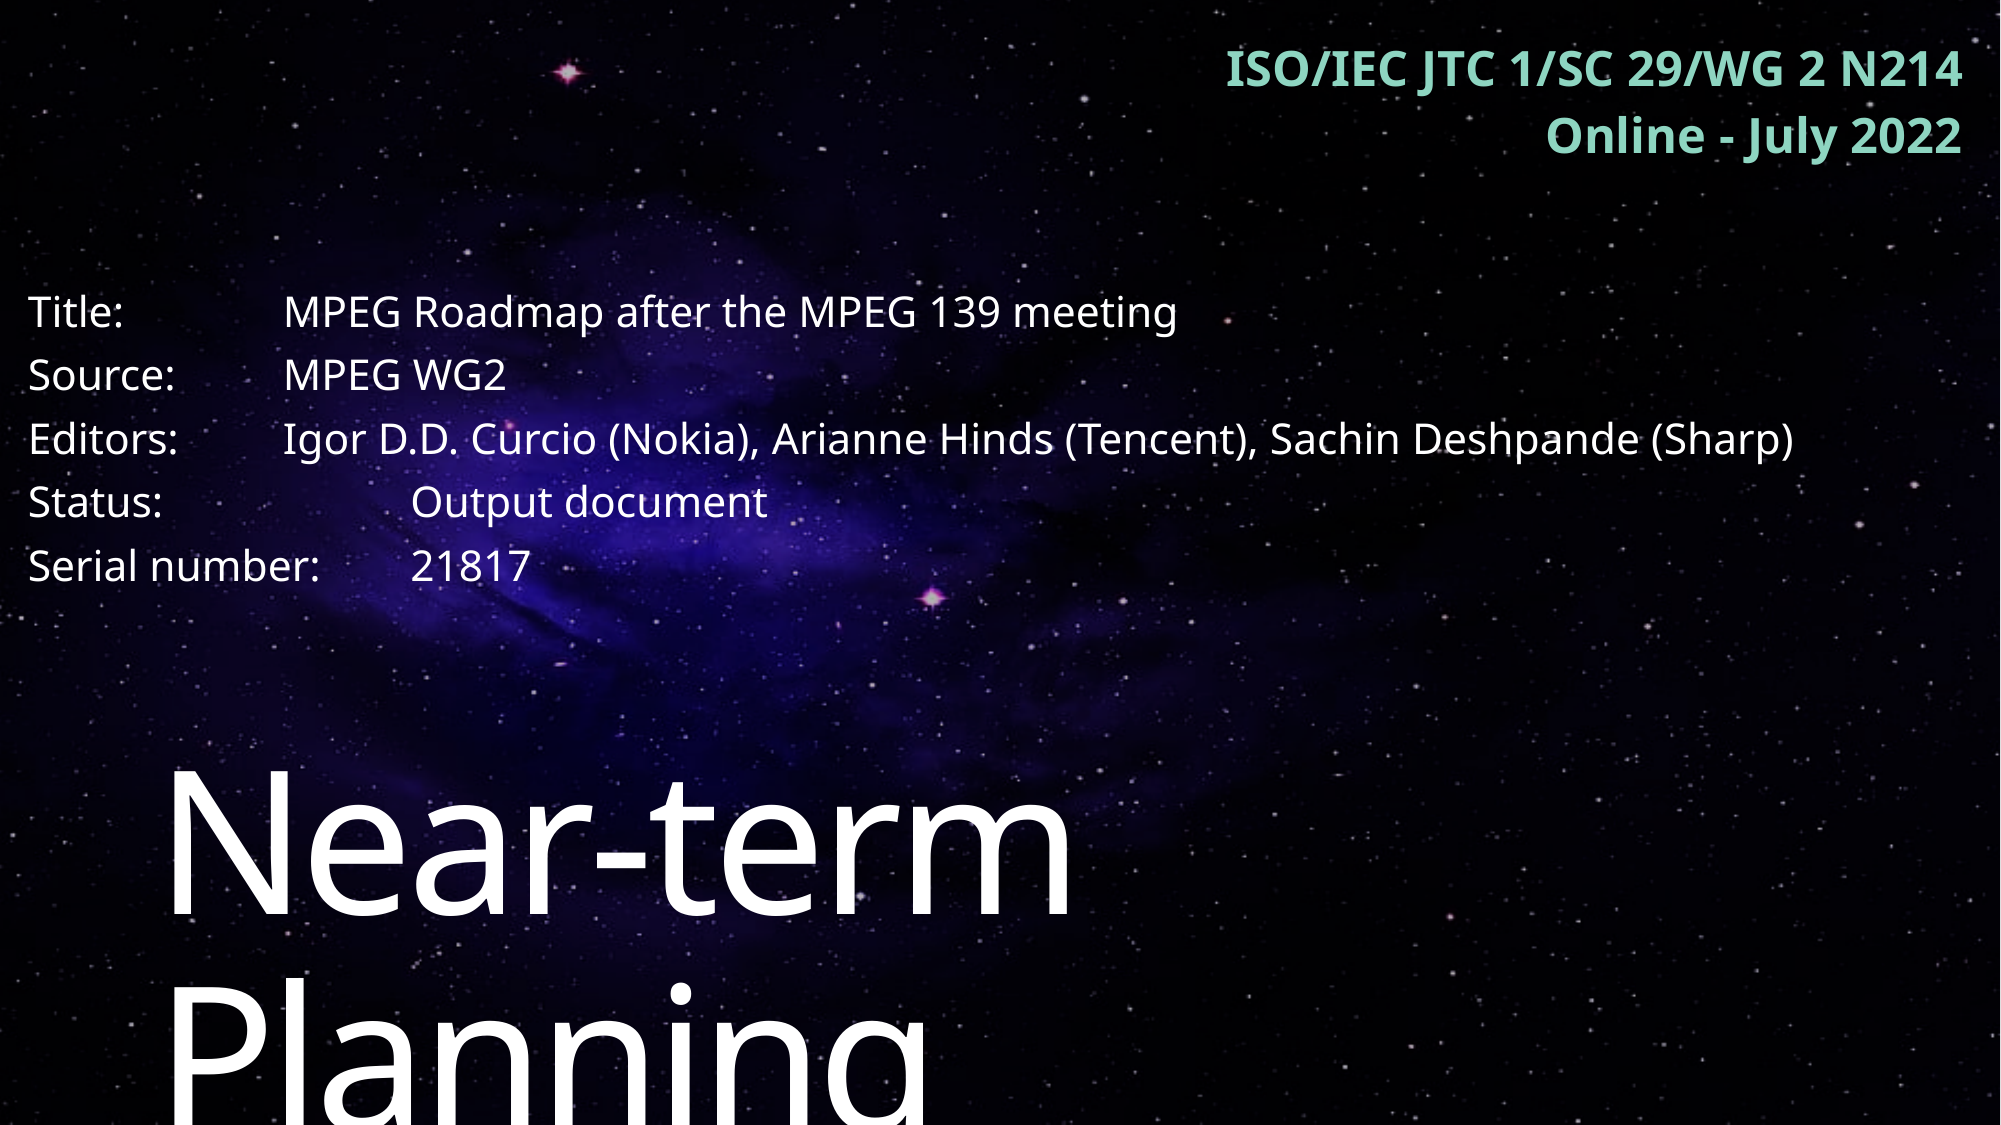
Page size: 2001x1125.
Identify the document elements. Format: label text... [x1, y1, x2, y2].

picture [0, 0, 2001, 1125]
title Near-term Planning [140, 733, 1641, 1004]
text_box ISO/IEC JTC 1/SC 29/WG 2 N214 Online - July 2022 [1053, 33, 1978, 172]
subtitle Title: MPEG Roadmap after the MPEG 139 meeting Source: MPEG WG2 Editors: Igor D.D. Curcio (Nokia), Arianne Hinds (Tencent), Sachin Deshpande (Sharp) Status: Output document Serial number: 21817 [12, 281, 2000, 598]
